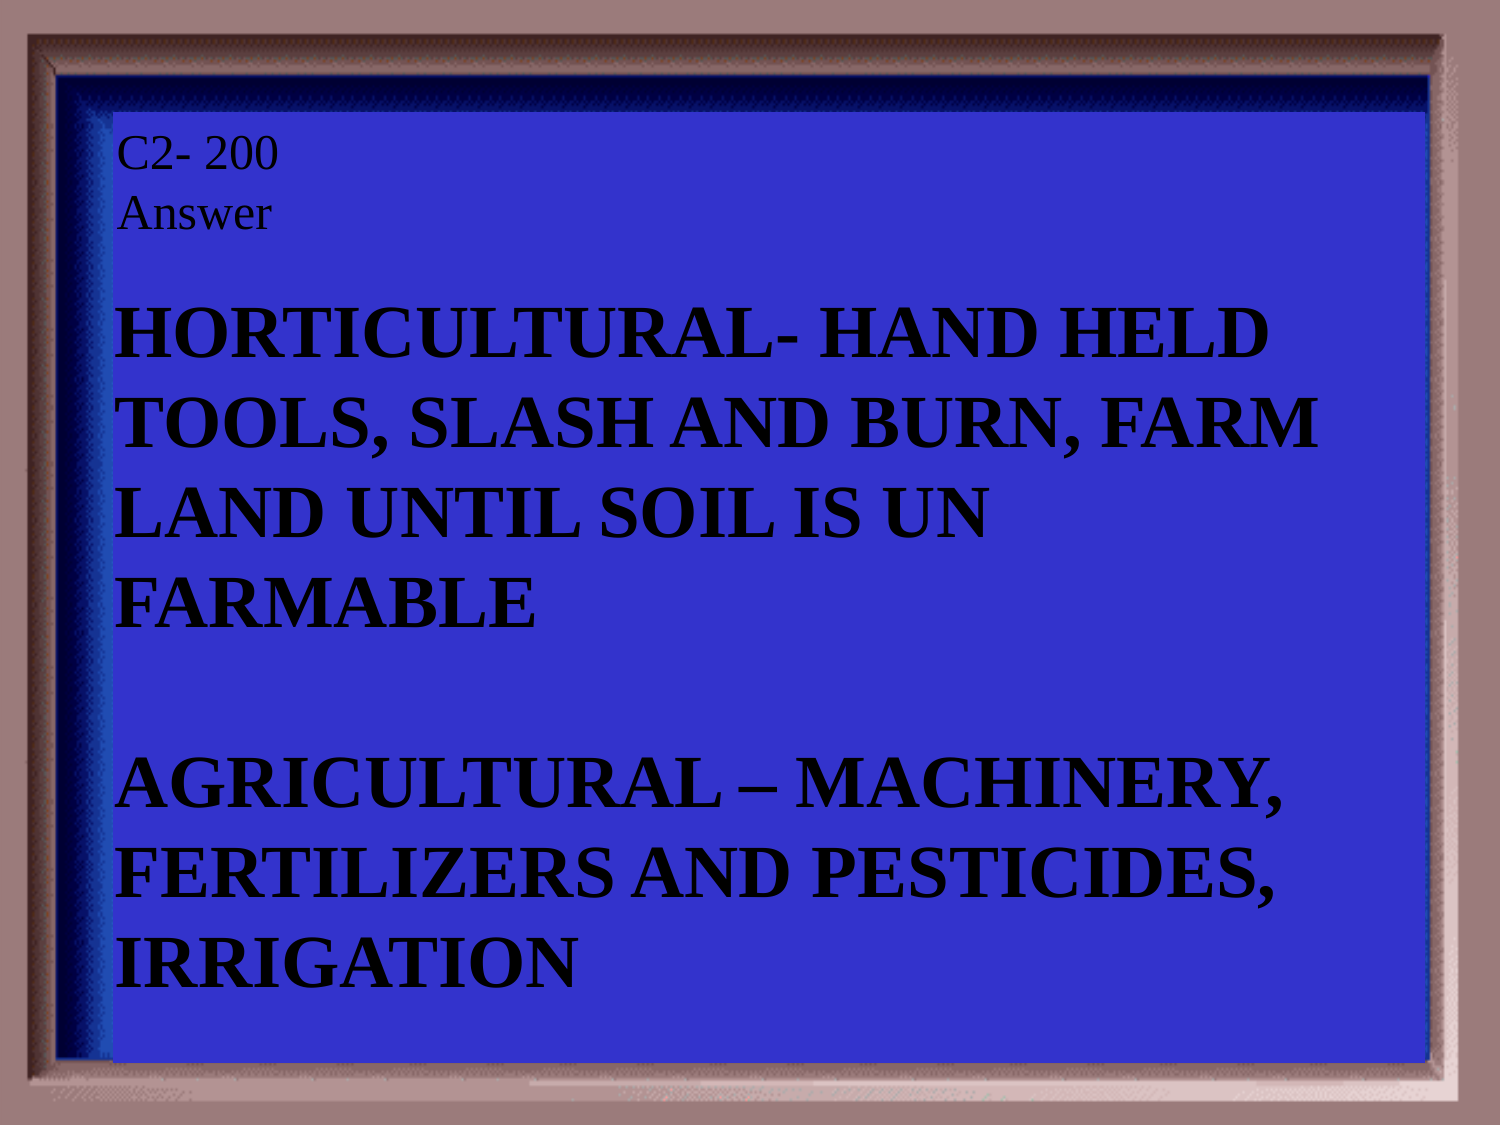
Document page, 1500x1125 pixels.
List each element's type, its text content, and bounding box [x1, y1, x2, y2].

text_box C2- 200 Answer [101, 112, 295, 248]
text_box Horticultural- hand held tools, slash and burn, farm land until soil is un farmable Agricultural – machinery, fertilizers and pesticides, irrigation [99, 274, 1388, 1010]
picture [0, 0, 1500, 1125]
text_box [112, 112, 1426, 1063]
